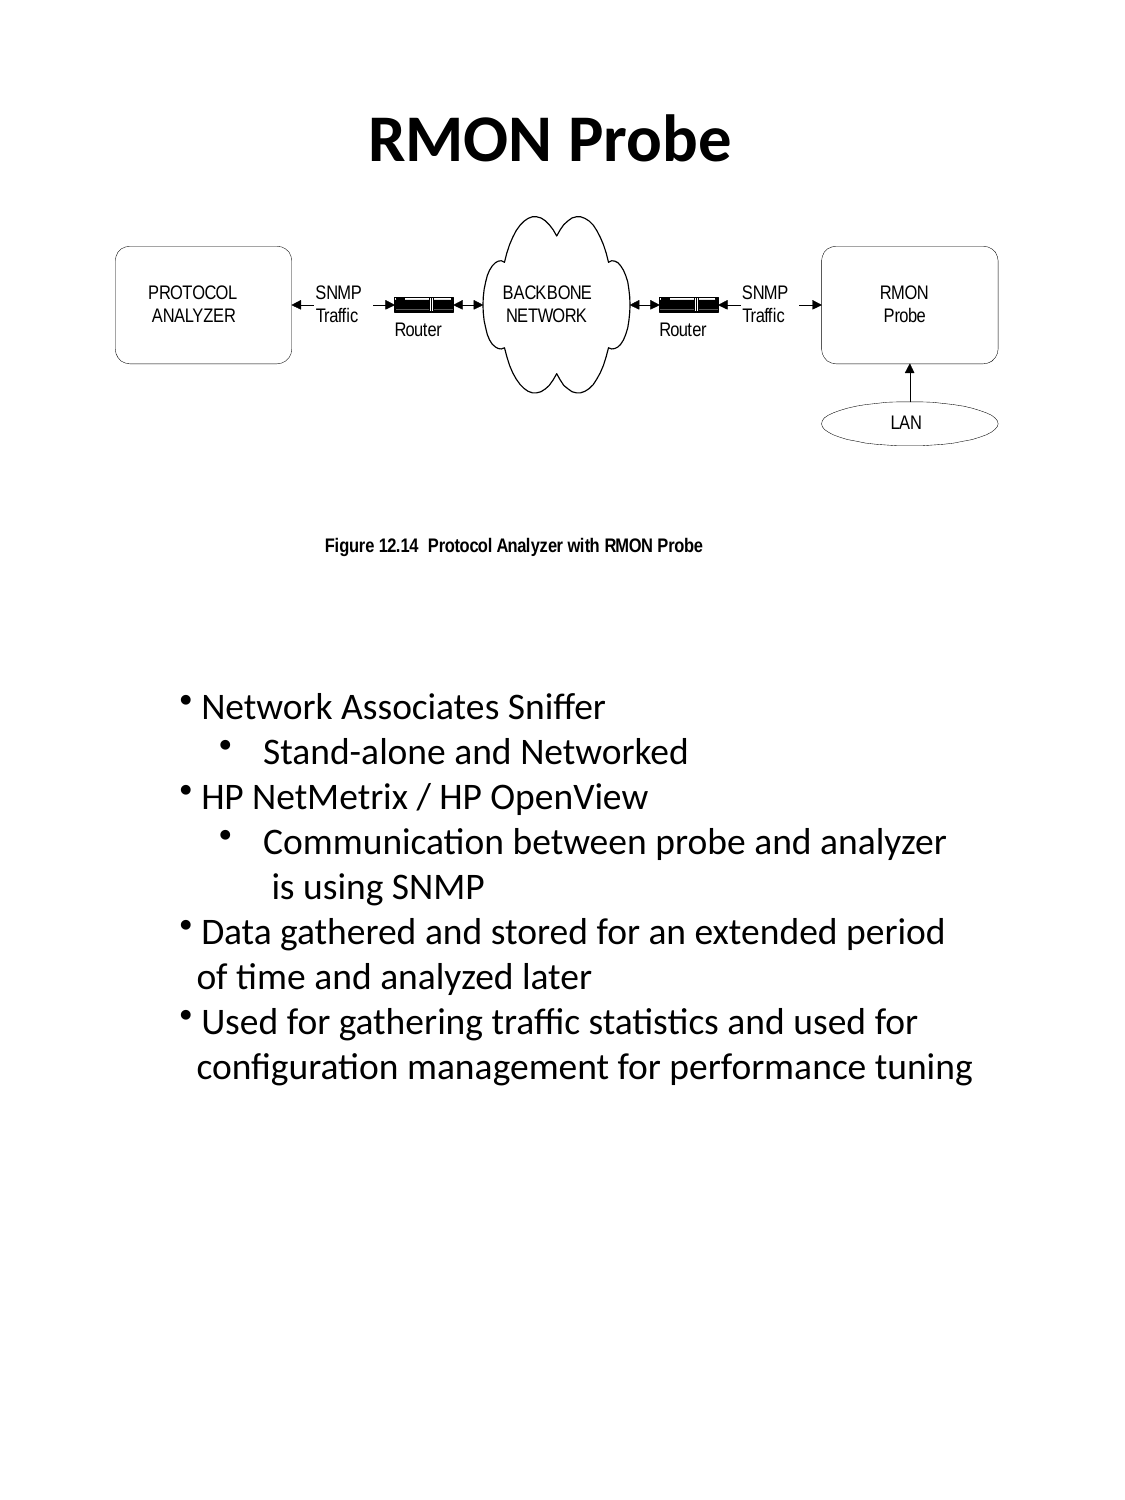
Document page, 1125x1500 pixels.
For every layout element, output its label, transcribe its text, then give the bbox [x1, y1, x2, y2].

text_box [112, 212, 1001, 568]
text_box Network Associates Sniffer Stand-alone and Networked HP NetMetrix / HP OpenView Communication between probe and analyzer is using SNMP Data gathered and stored for an extended period of time and analyzed later Used for gathering traffic statistics and used for configuration management for performance tuning [164, 674, 989, 1095]
title RMON Probe [87, 87, 1013, 353]
